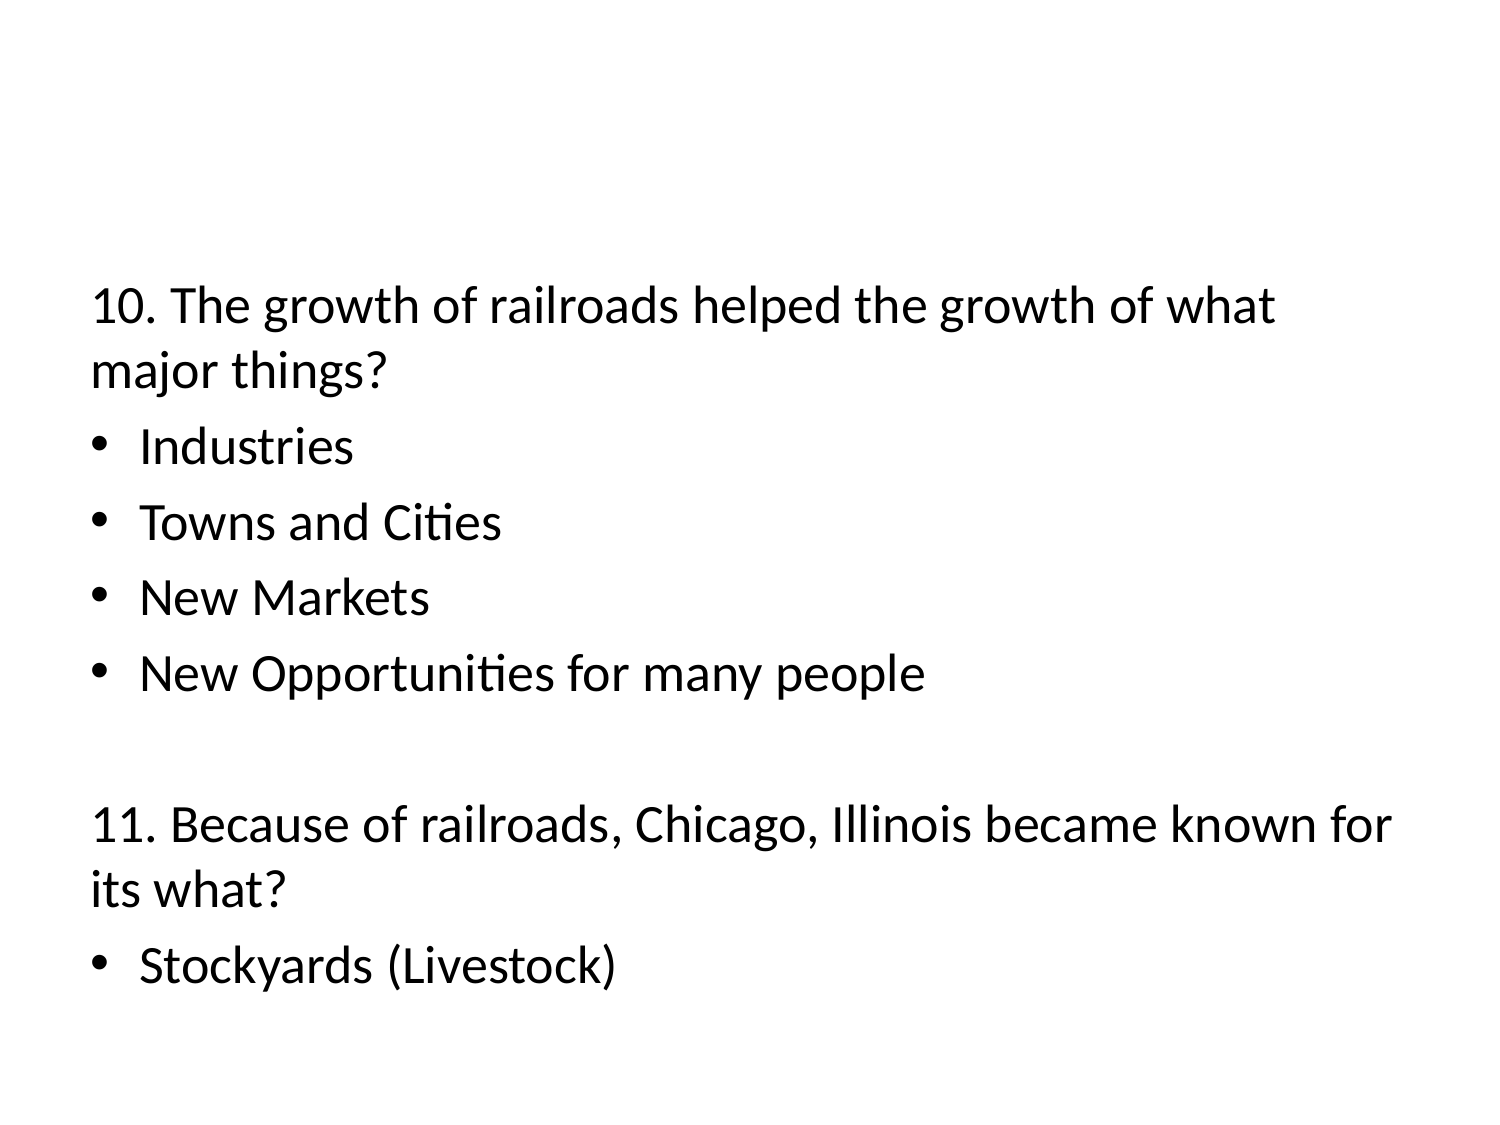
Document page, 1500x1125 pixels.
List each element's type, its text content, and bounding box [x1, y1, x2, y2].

list 10. The growth of railroads helped the growth of what major things? Industries Towns and Cities New Markets New Opportunities for many people 11. Because of railroads, Chicago, Illinois became known for its what? Stockyards (Livestock) [75, 262, 1425, 1005]
